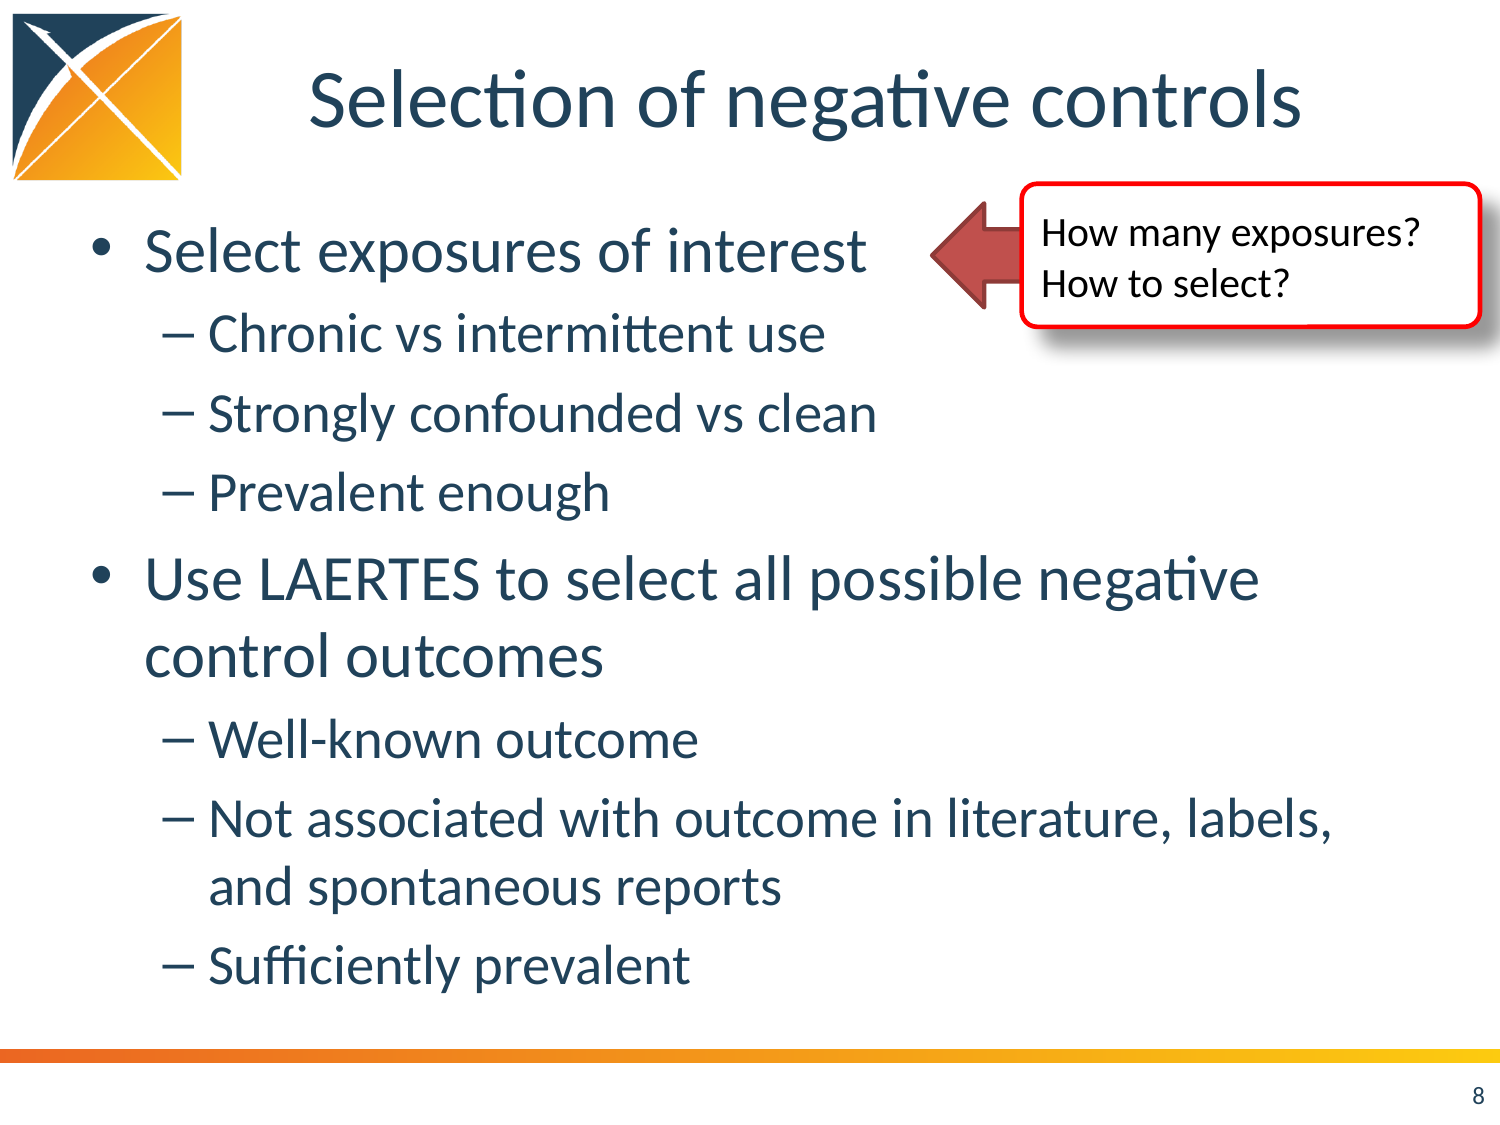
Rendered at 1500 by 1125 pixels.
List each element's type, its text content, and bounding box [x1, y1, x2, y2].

picture [0, 0, 206, 200]
slide_number 8 [1149, 1065, 1500, 1125]
text_box How many exposures? How to select? [1019, 181, 1483, 329]
text_box [929, 201, 1019, 310]
title Selection of negative controls [187, 24, 1425, 163]
list Select exposures of interest Chronic vs intermittent use Strongly confounded vs clean Prevalent enough Use LAERTES to select all possible negative control outcomes Well-known outcome Not associated with outcome in literature, labels, and spontaneous reports Sufficiently prevalent [75, 200, 1425, 1005]
